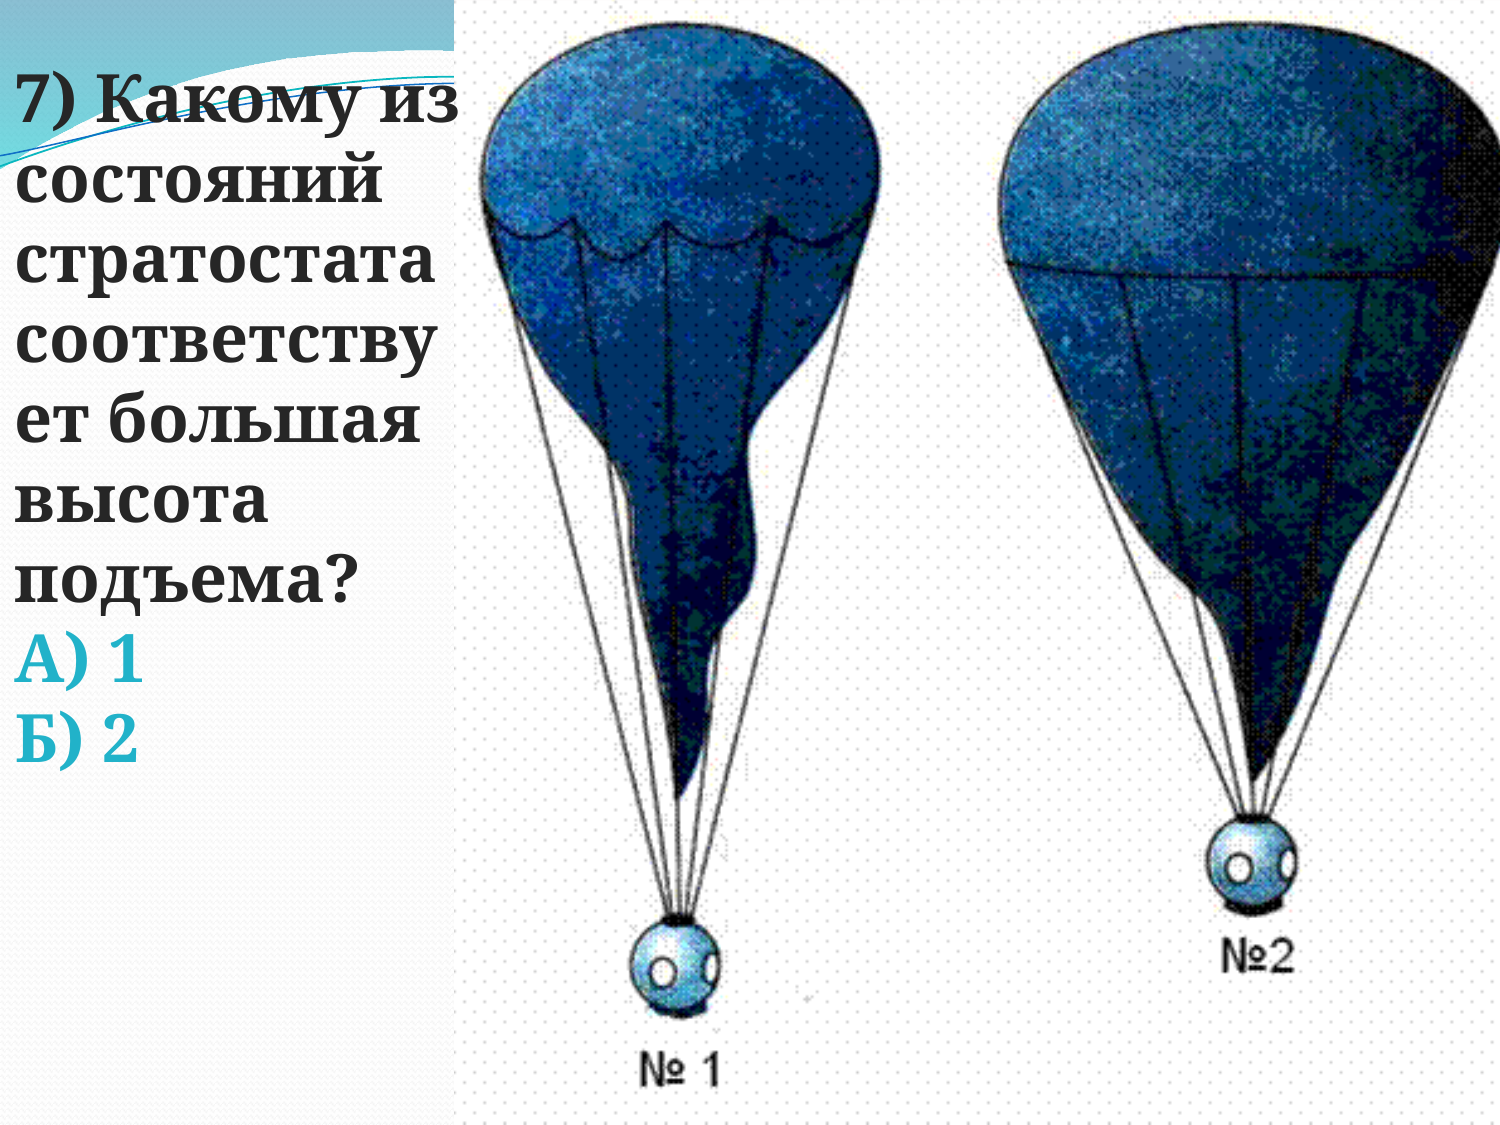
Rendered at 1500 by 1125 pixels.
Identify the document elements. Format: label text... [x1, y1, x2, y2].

text_box 7) Какому из состояний стратостата соответствует большая высота подъема? А) 1 Б) 2 [0, 48, 448, 828]
text_box [0, 42, 420, 48]
picture [454, 0, 1500, 1125]
